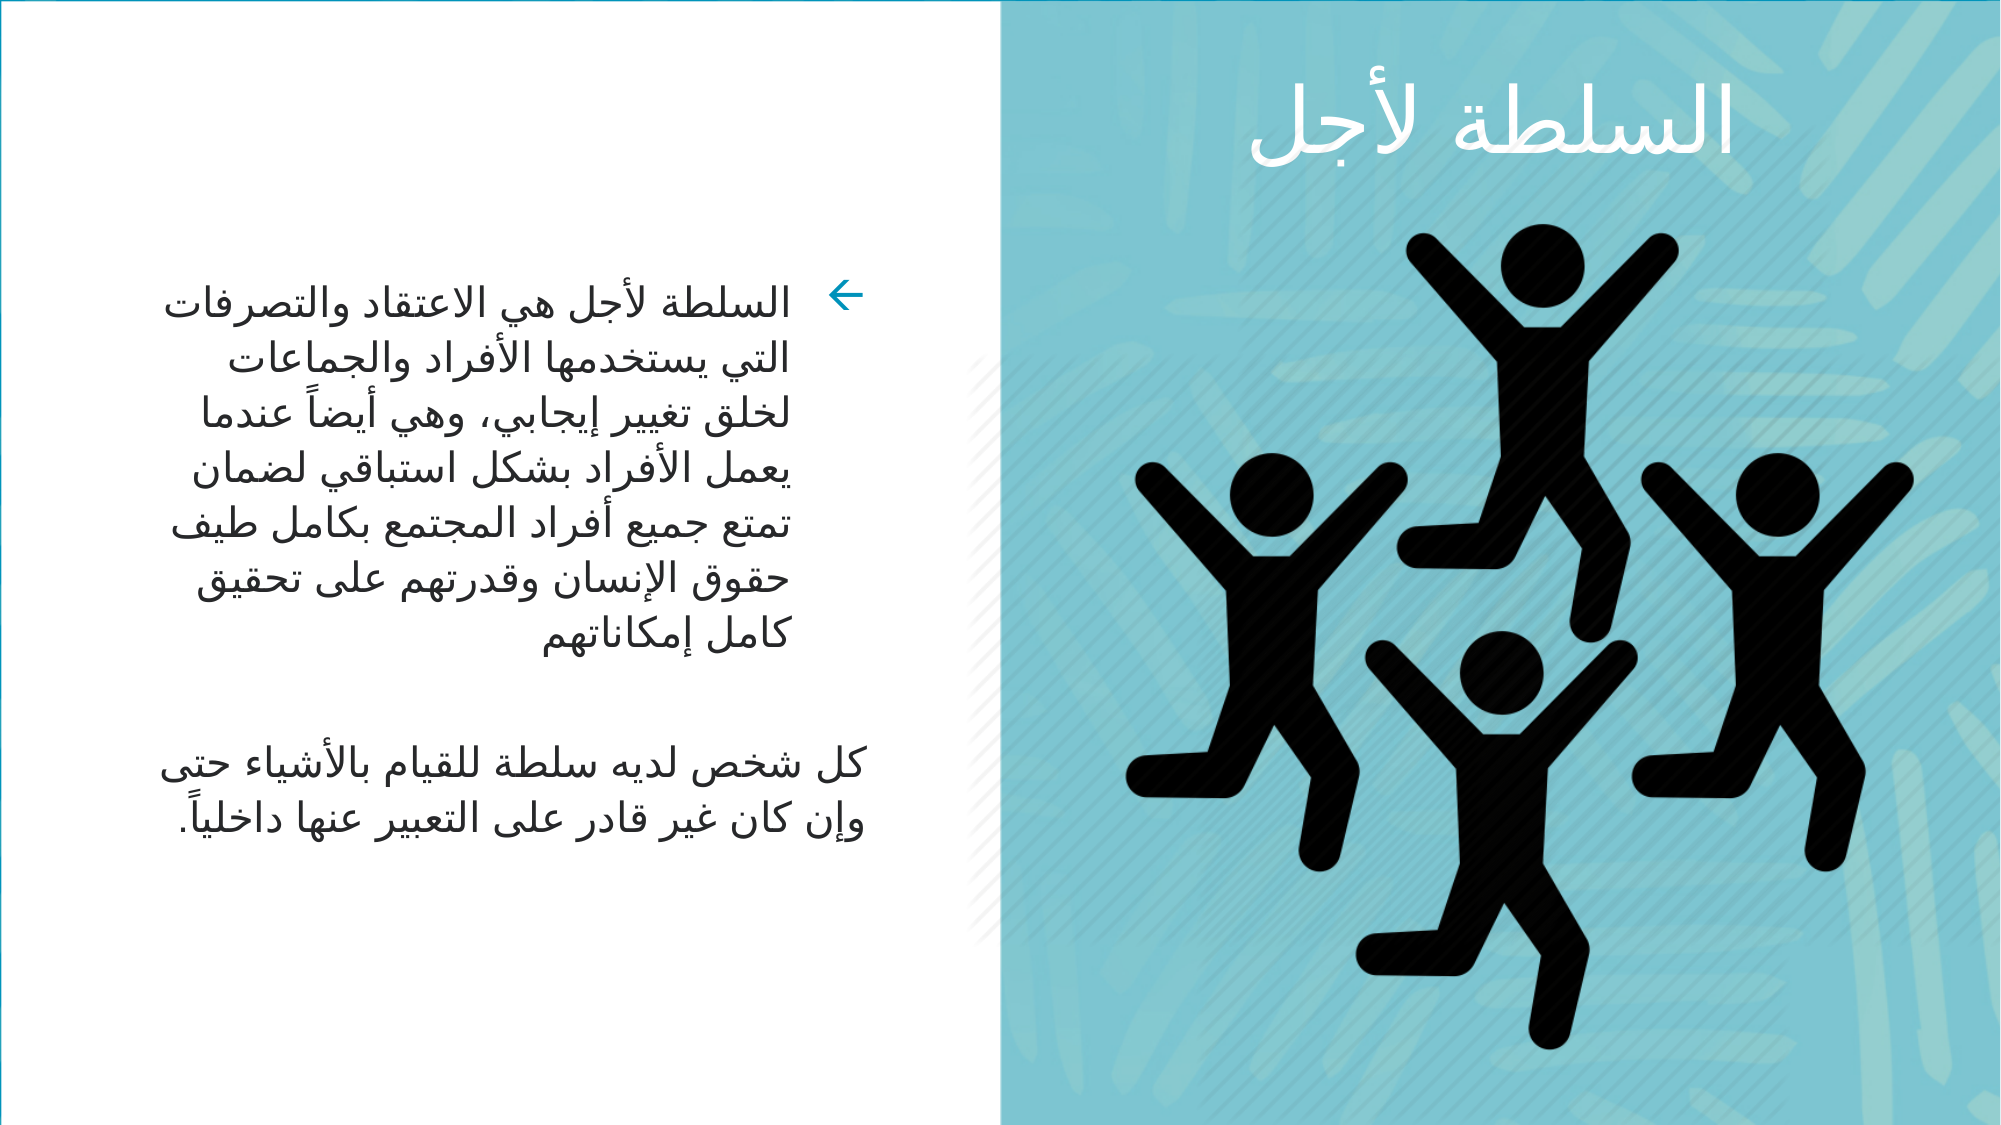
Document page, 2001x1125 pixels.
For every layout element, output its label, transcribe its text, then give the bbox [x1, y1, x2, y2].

list السلطة لأجل هي الاعتقاد والتصرفات التي يستخدمها الأفراد والجماعات لخلق تغيير إيجابي، وهي أيضاً عندما يعمل الأفراد بشكل استباقي لضمان تمتع جميع أفراد المجتمع بكامل طيف حقوق الإنسان وقدرتهم على تحقيق كامل إمكاناتهم كل شخص لديه سلطة للقيام بالأشياء حتى وإن كان غير قادر على التعبير عنها داخلياً. [139, 140, 875, 971]
title السلطة لأجل [1100, 0, 1884, 254]
picture [2, 0, 2001, 1125]
